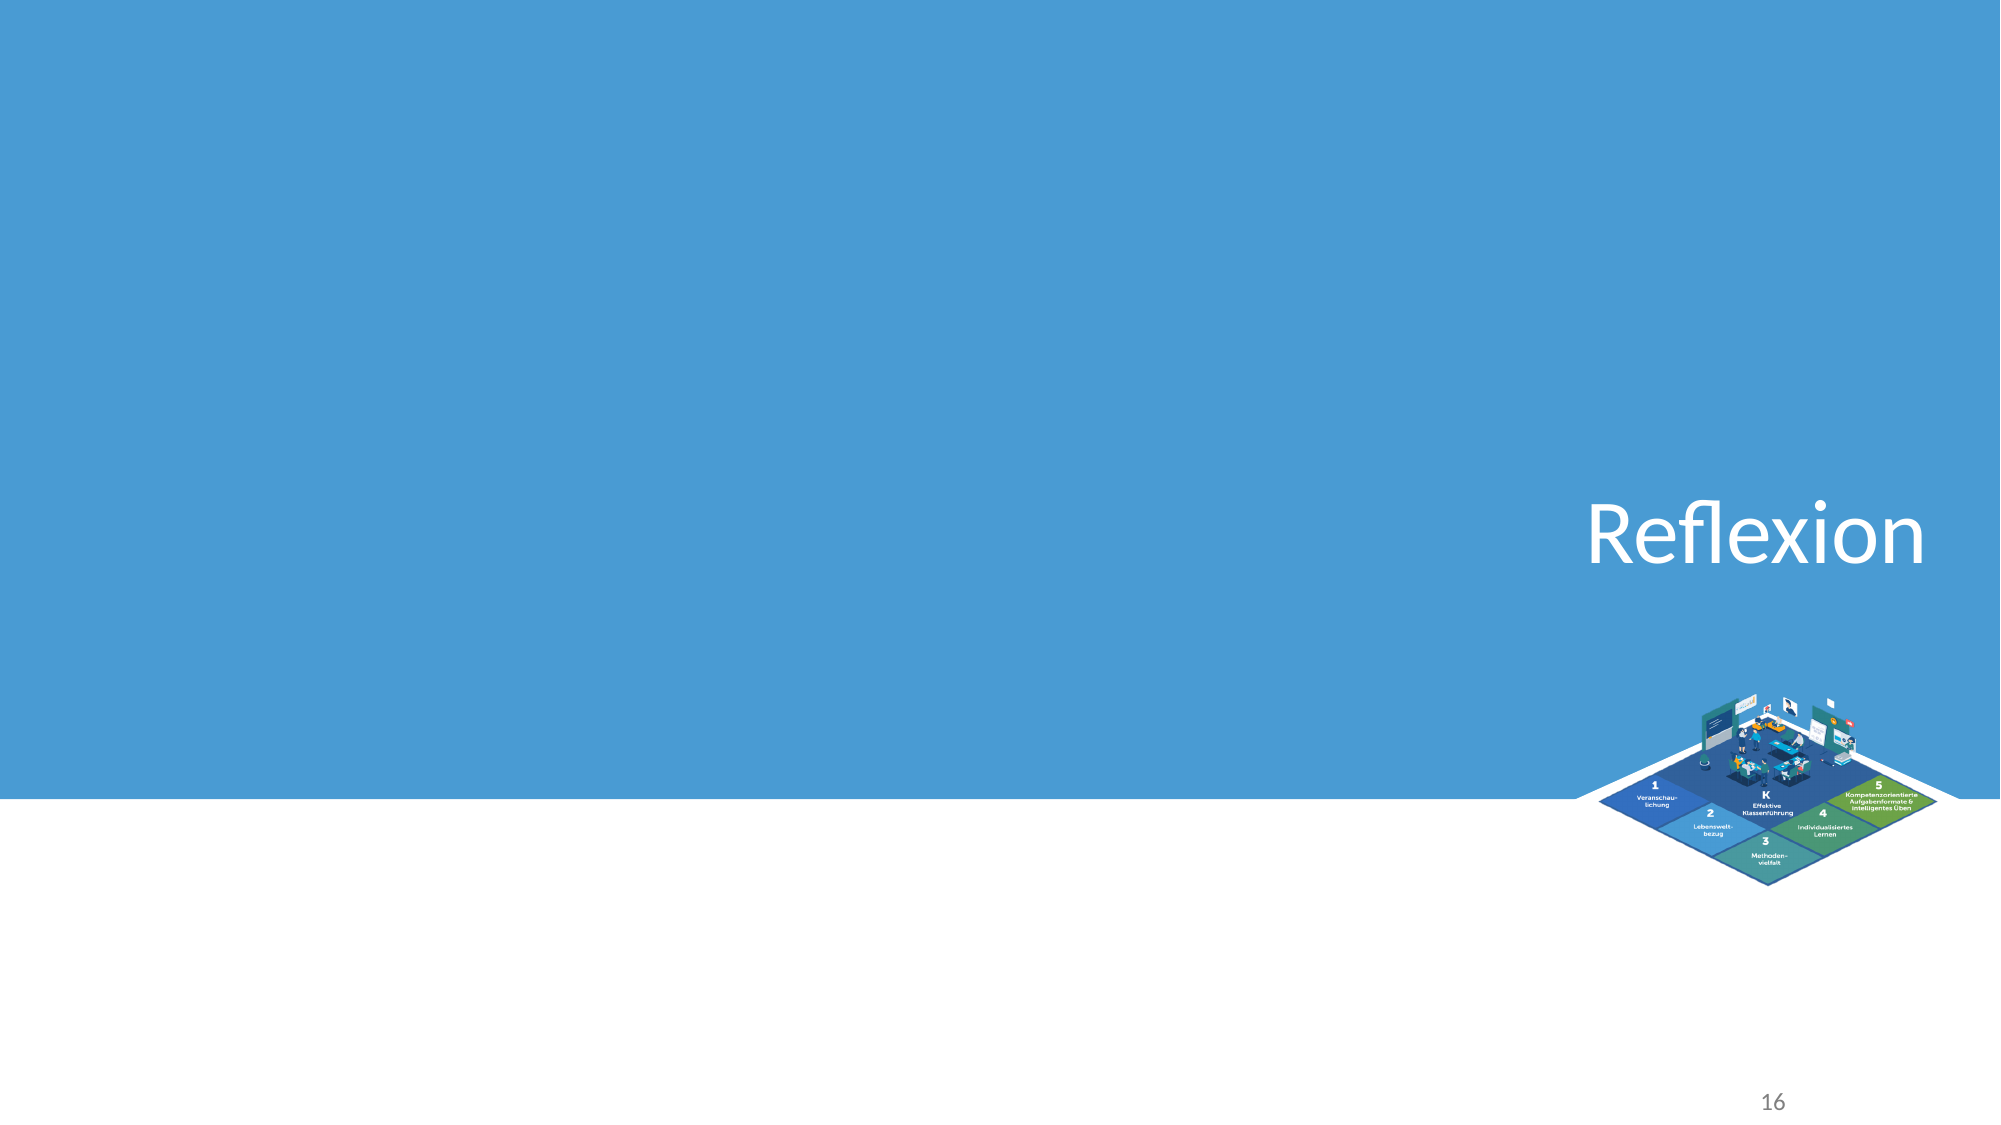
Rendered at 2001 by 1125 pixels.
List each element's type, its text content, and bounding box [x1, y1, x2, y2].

list Reflexion [384, 476, 1944, 560]
picture [1591, 688, 1944, 889]
slide_number 16 [1350, 1075, 1801, 1125]
